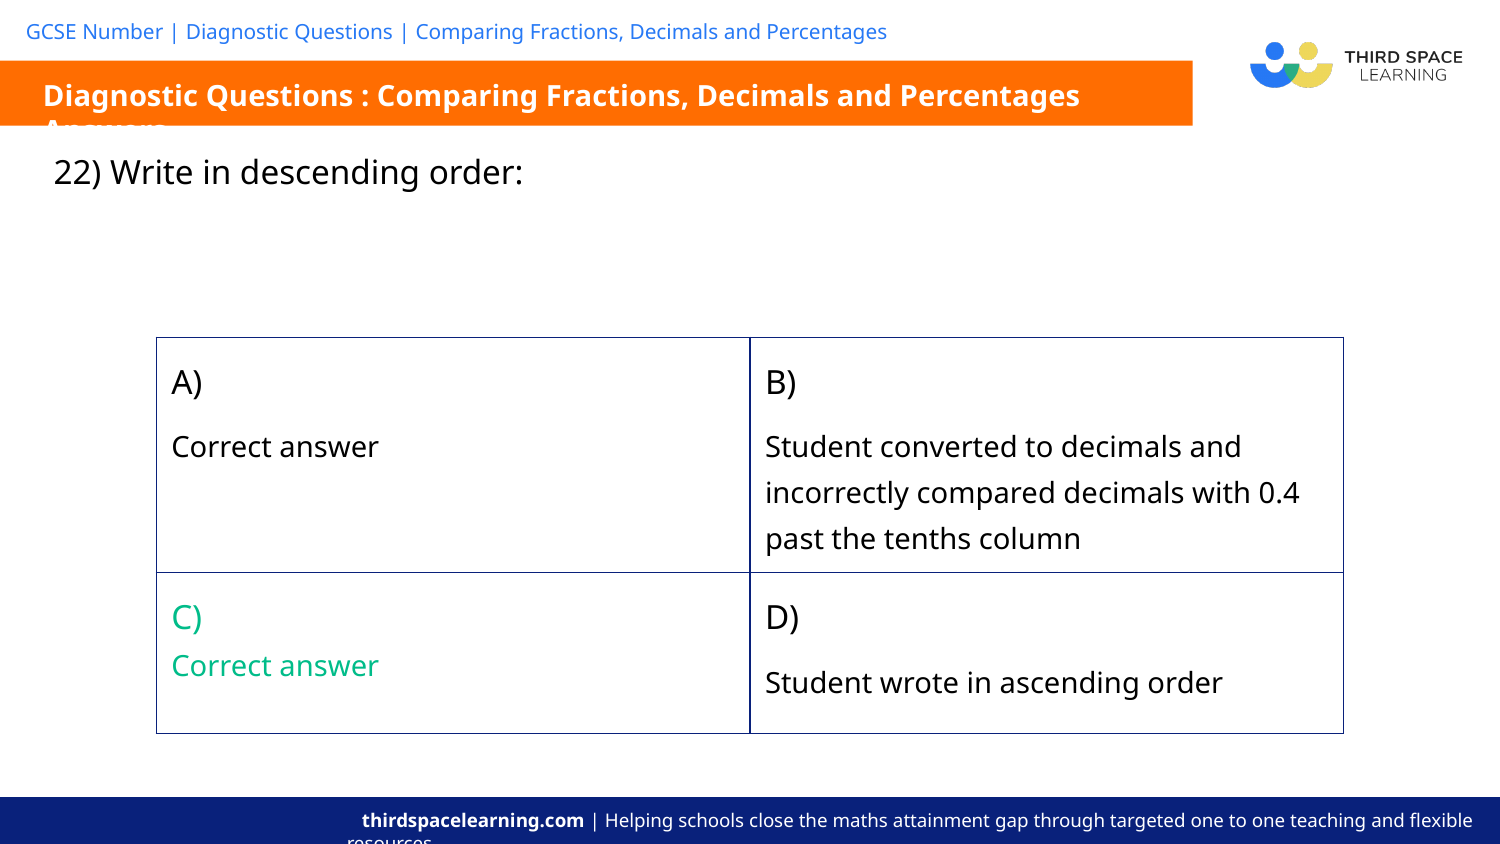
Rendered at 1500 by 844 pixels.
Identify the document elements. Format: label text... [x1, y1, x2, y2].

text_box Diagnostic Questions : Comparing Fractions, Decimals and Percentages Answers [27, 61, 1190, 141]
picture [1250, 33, 1465, 99]
